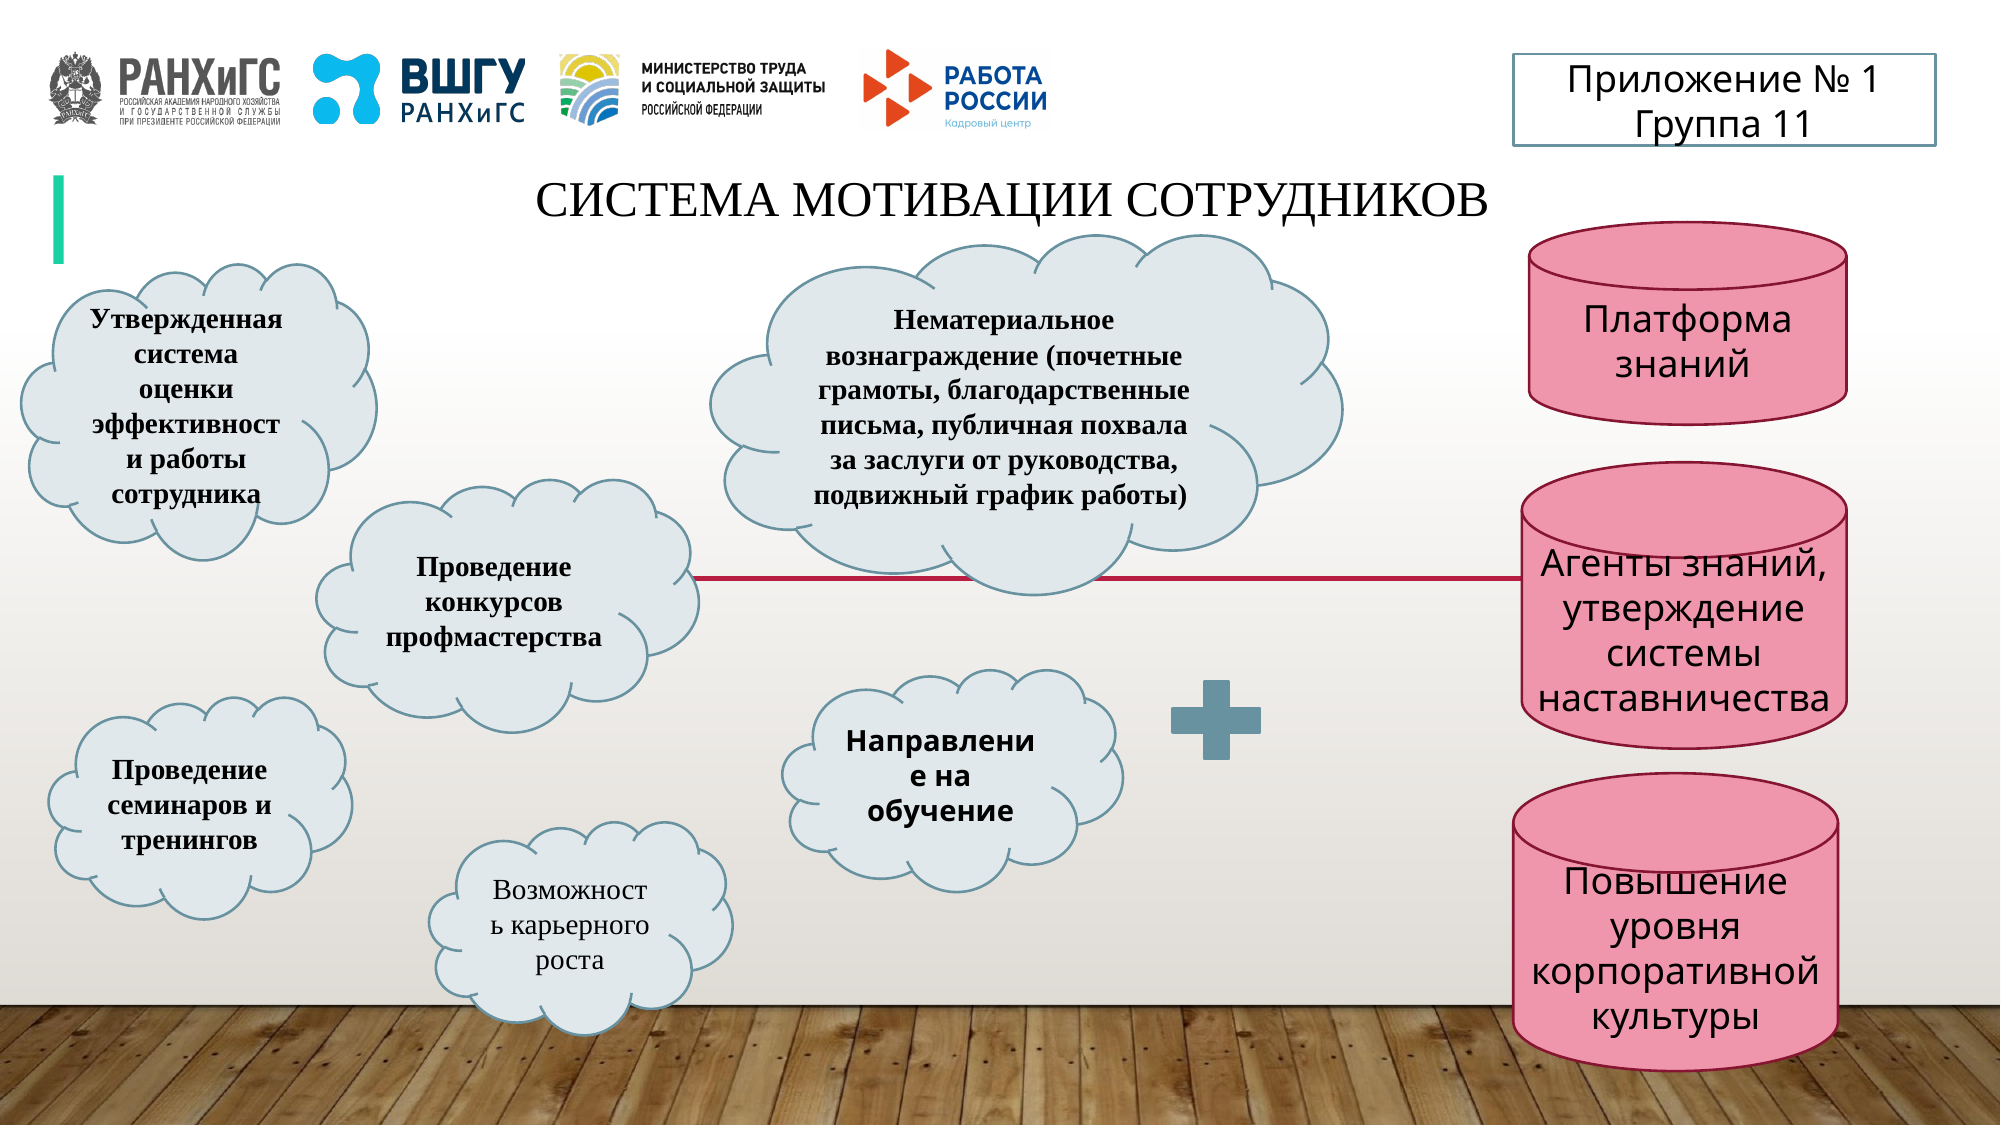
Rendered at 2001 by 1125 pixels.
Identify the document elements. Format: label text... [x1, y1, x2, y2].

picture [0, 1005, 2000, 1125]
text_box Проведение семинаров и тренингов [48, 697, 353, 920]
text_box СИСТЕМА МОТИВАЦИИ СОТРУДНИКОВ [80, 158, 1954, 234]
text_box [1172, 681, 1261, 760]
text_box Агенты знаний, утверждение системы наставничества [1521, 462, 1847, 749]
text_box Возможность карьерного роста [428, 822, 733, 1036]
text_box Нематериальное вознаграждение (почетные грамоты, благодарственные письма, публичная похвала за заслуги от руководства, подвижный график работы) [710, 235, 1343, 596]
text_box Проведение конкурсов профмастерства [316, 479, 699, 733]
text_box Утвержденная система оценки эффективности работы сотрудника [21, 264, 377, 561]
text_box Повышение уровня корпоративной культуры [1513, 773, 1839, 1072]
text_box Приложение № 1 Группа 11 [1513, 53, 1936, 146]
text_box Платформа знаний [1529, 222, 1847, 425]
text_box Направление на обучение [782, 670, 1123, 893]
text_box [48, 47, 1052, 130]
